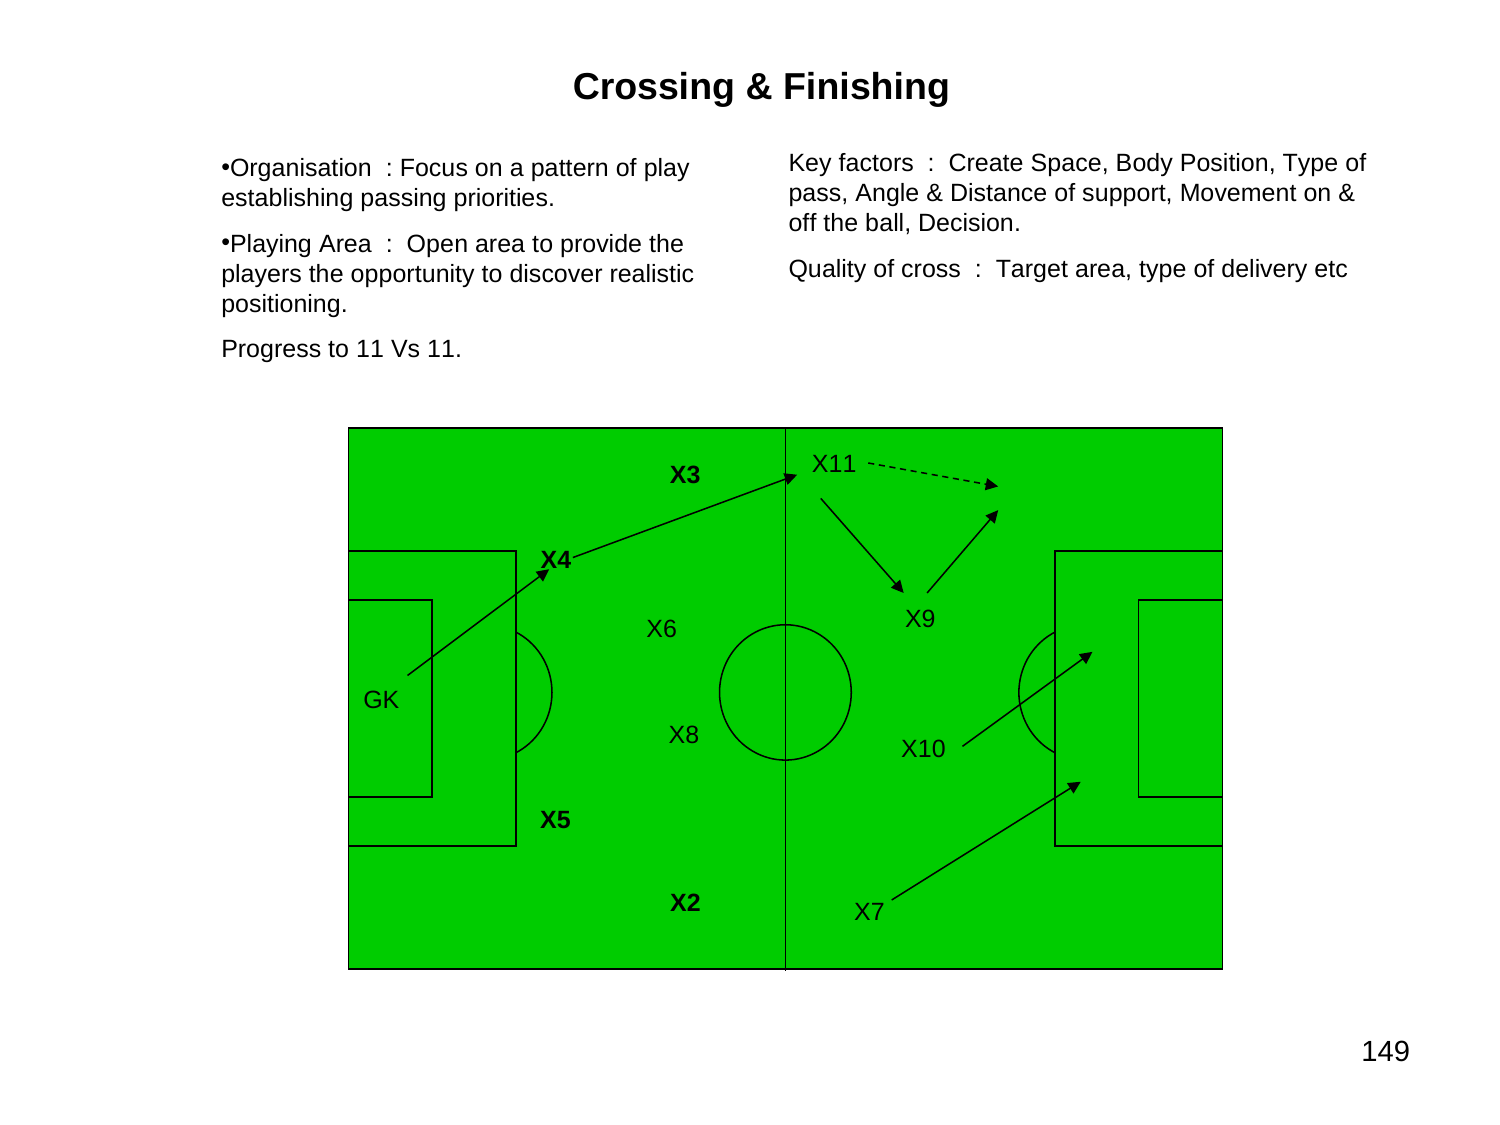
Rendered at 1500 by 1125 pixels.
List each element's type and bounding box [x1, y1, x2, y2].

text_box [1074, 1024, 1425, 1103]
text_box [206, 54, 1388, 371]
text_box [348, 427, 1223, 972]
